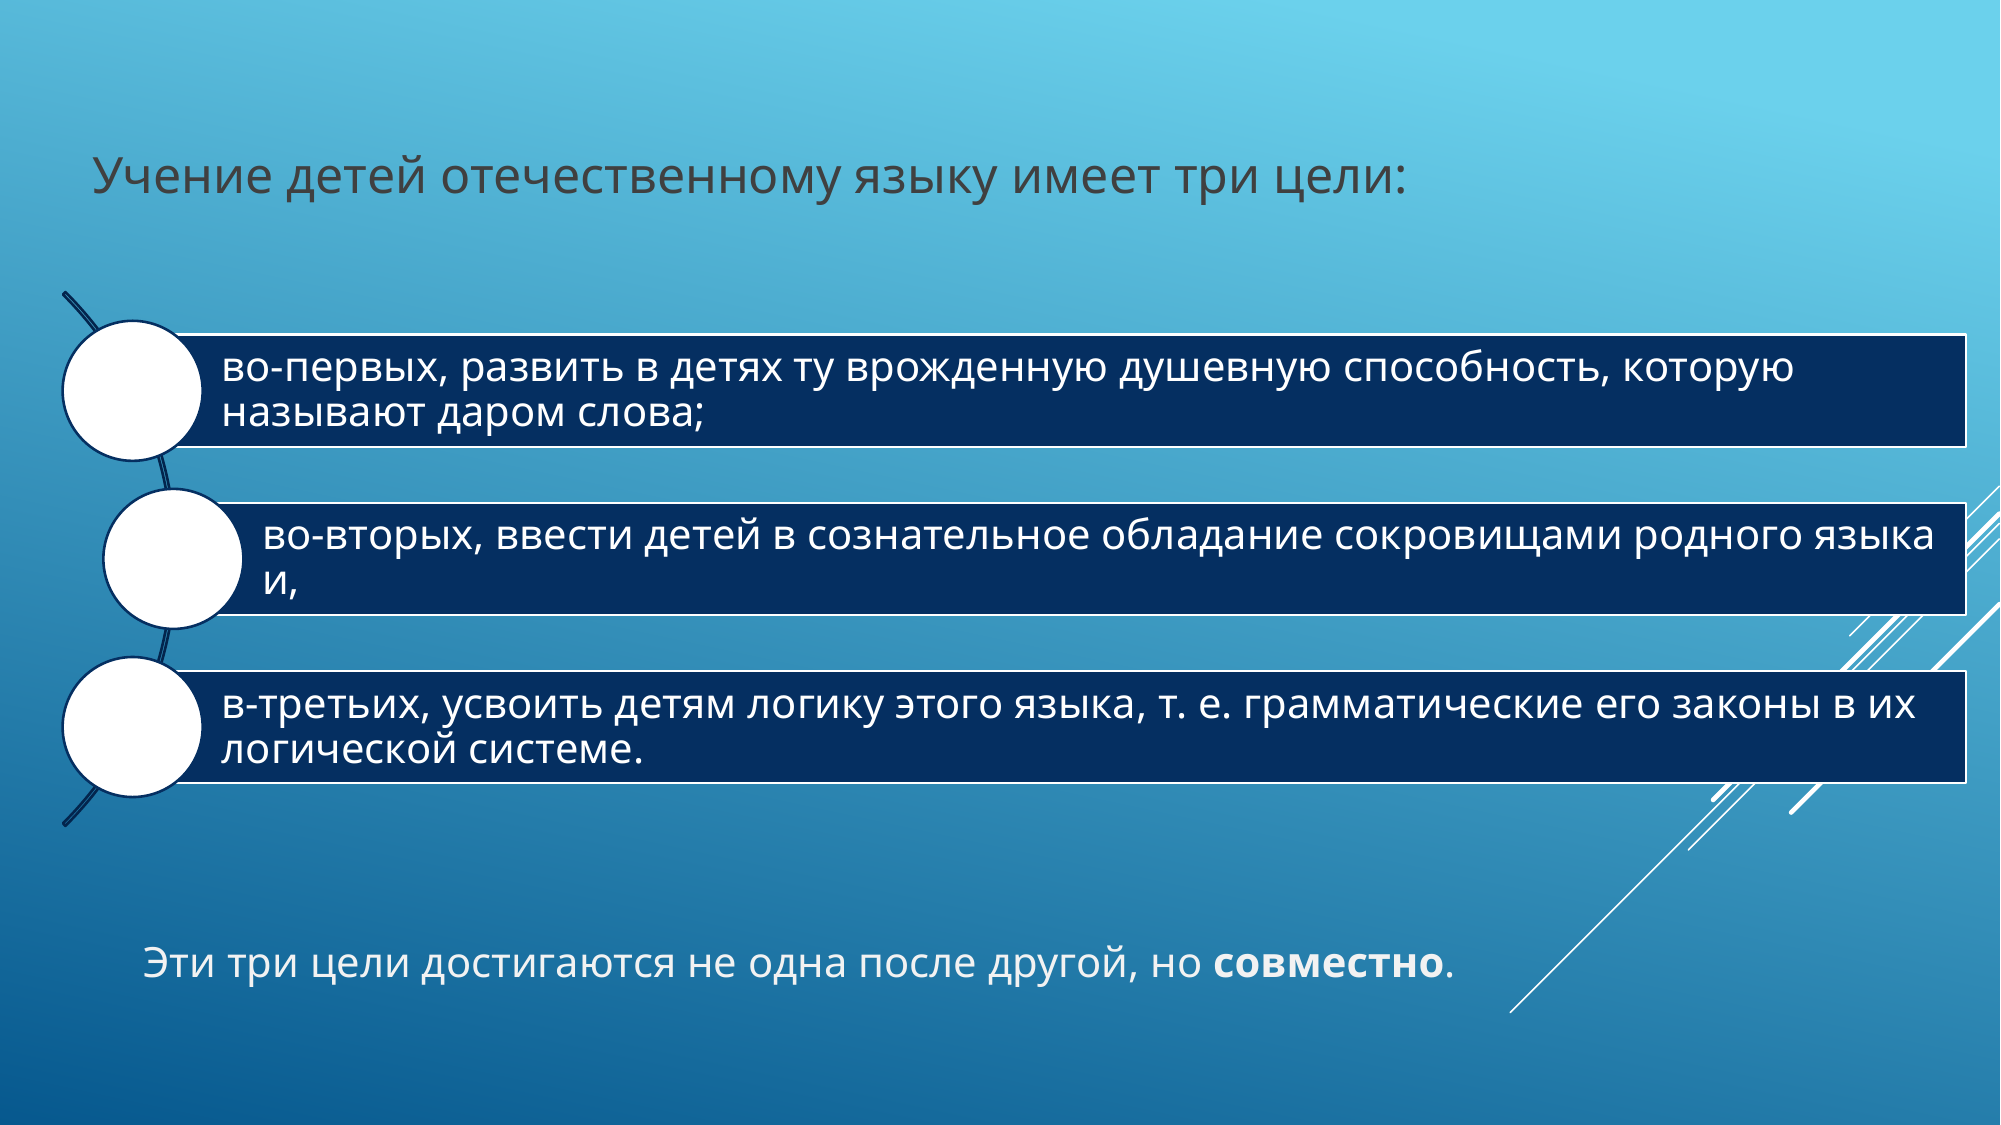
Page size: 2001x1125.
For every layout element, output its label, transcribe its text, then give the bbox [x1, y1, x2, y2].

text_box Эти три цели достигаются не одна после другой, но совместно. [128, 920, 1541, 994]
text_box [54, 278, 1974, 840]
text_box Учение детей отечественному языку имеет три цели: [77, 76, 1916, 278]
